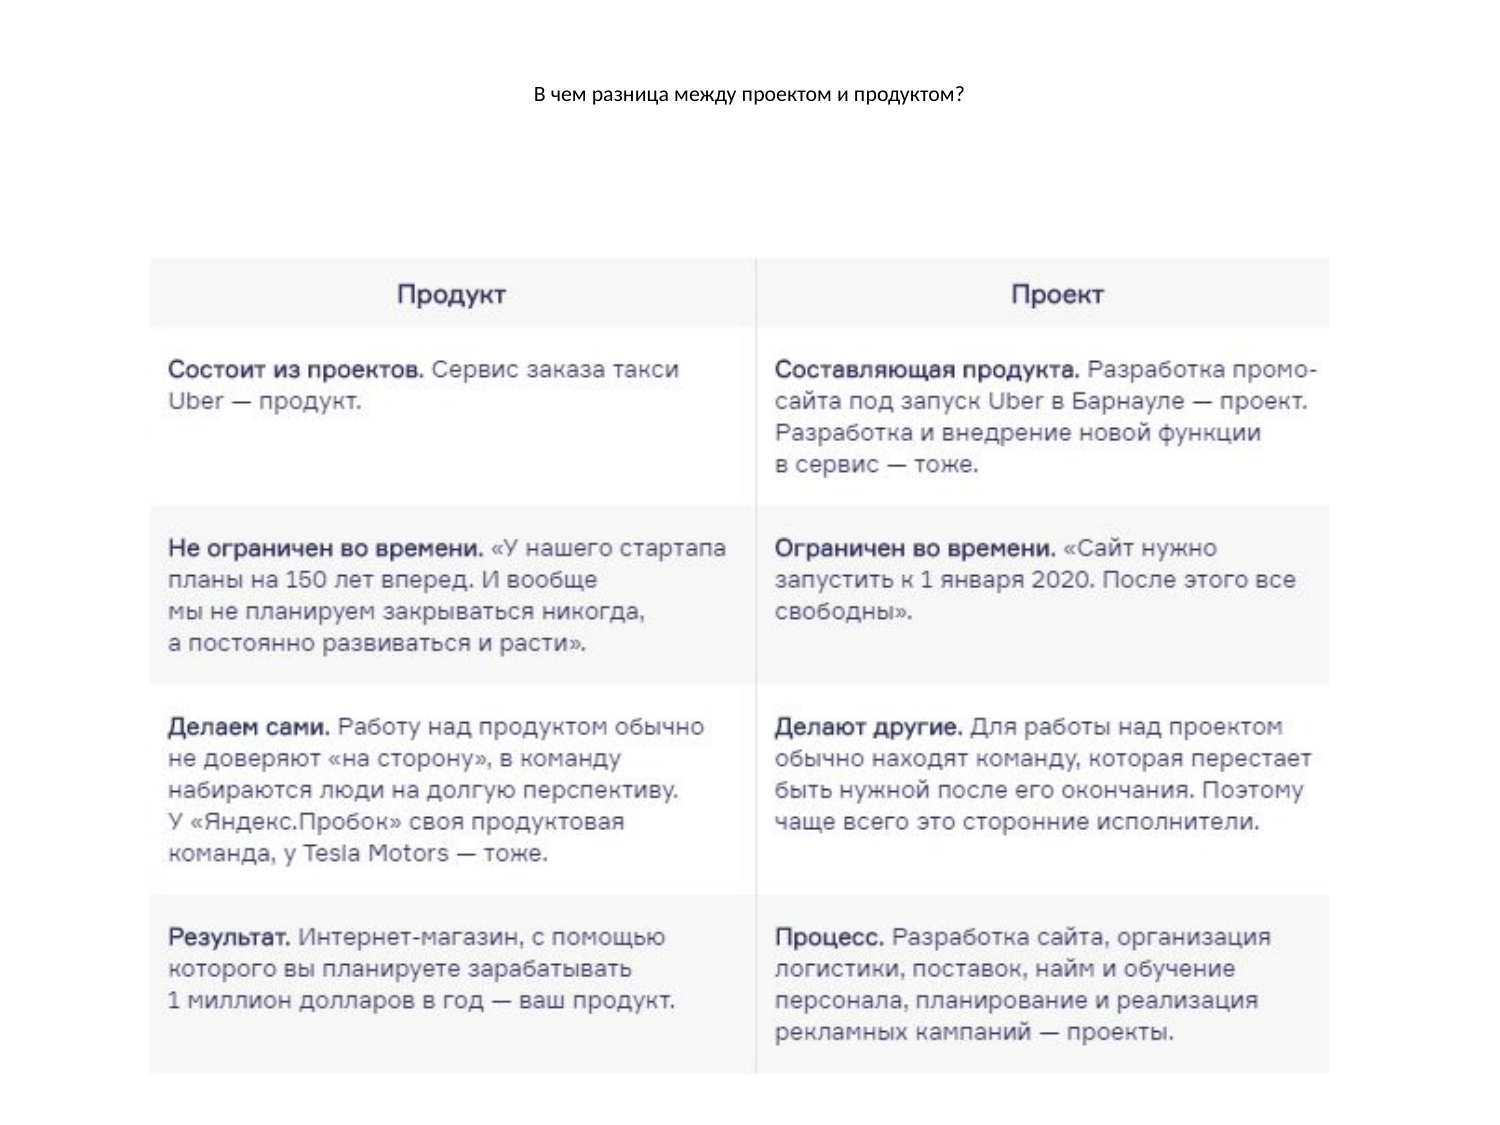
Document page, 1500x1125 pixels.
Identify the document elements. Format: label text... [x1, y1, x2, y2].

title В чем разница между проектом и продуктом? [75, 45, 1425, 114]
picture [147, 227, 1329, 1099]
